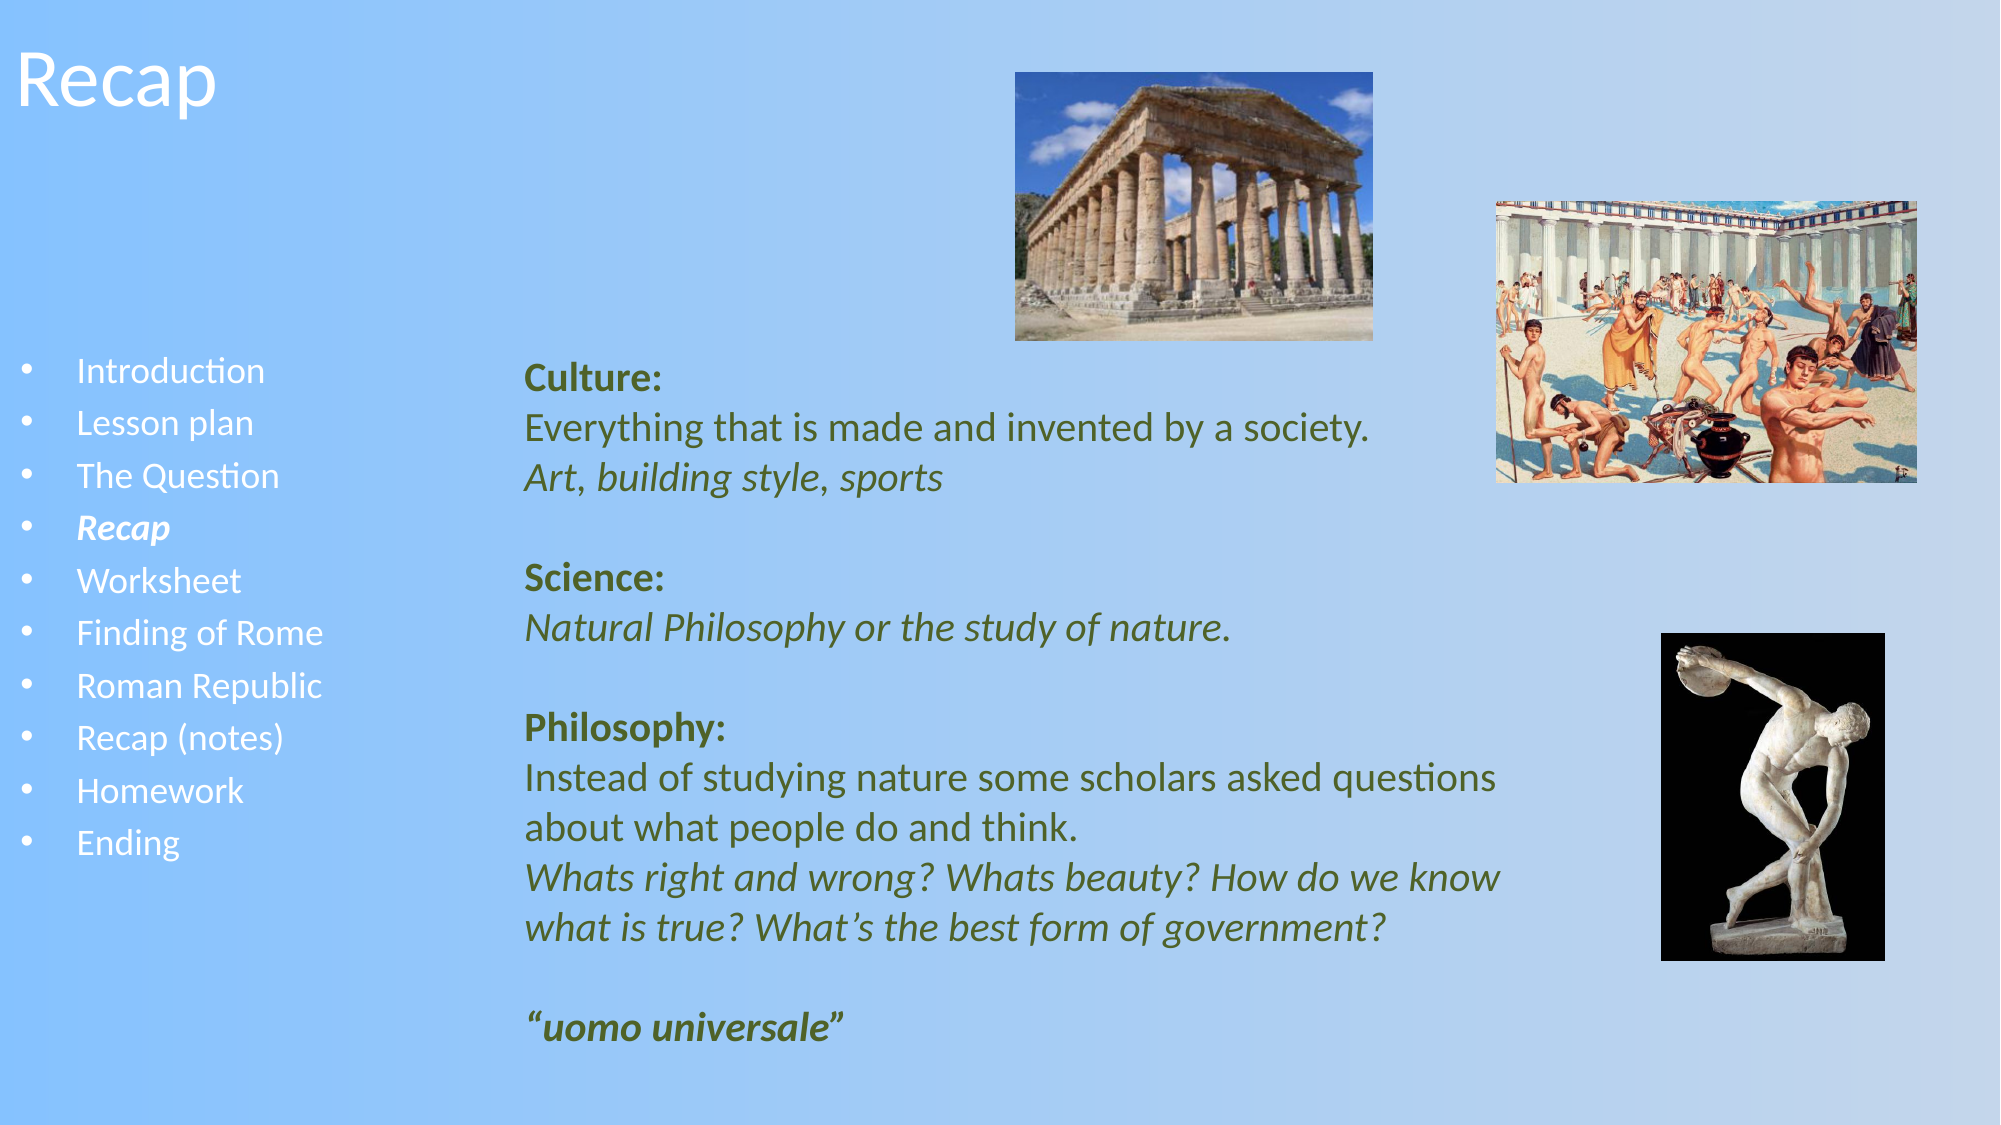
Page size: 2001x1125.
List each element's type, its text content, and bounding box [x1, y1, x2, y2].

text_box Culture: Everything that is made and invented by a society. Art, building style, sports Science: Natural Philosophy or the study of nature. Philosophy: Instead of studying nature some scholars asked questions about what people do and think. Whats right and wrong? Whats beauty? How do we know what is true? What’s the best form of government? “uomo universale” [509, 341, 1522, 1057]
text_box Introduction Lesson plan The Question Recap Worksheet Finding of Rome Roman Republic Recap (notes) Homework Ending [5, 338, 478, 1081]
text_box Recap [0, 1, 473, 145]
picture [1661, 633, 1885, 961]
picture [1495, 201, 1917, 483]
picture [1015, 72, 1374, 341]
